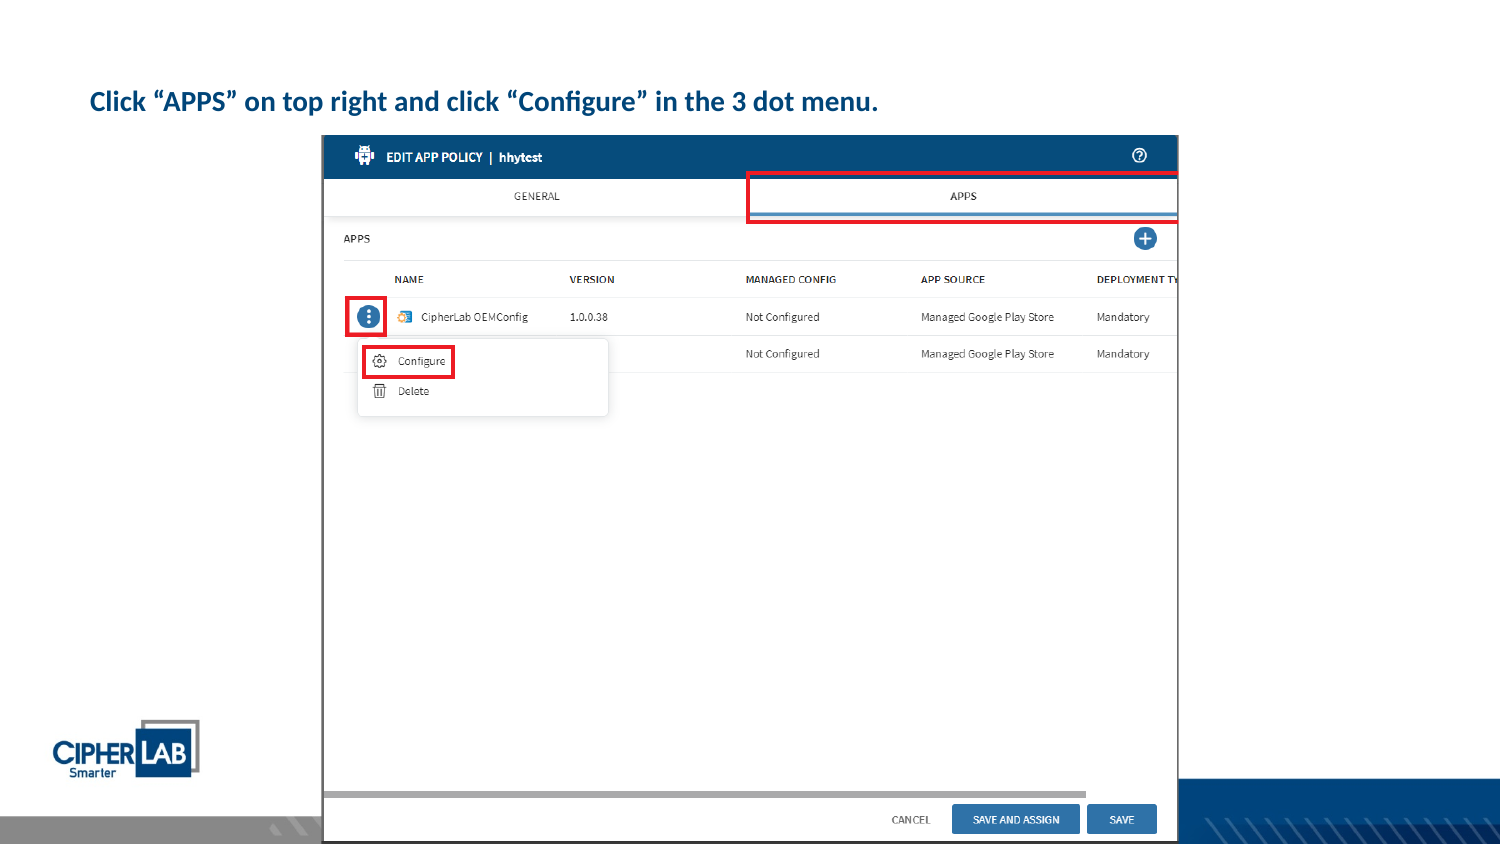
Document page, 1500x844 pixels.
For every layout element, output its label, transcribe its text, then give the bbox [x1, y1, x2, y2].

title Click “APPS” on top right and click “Configure” in the 3 dot menu. [75, 33, 1447, 175]
picture [0, 0, 1500, 844]
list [321, 134, 1179, 844]
